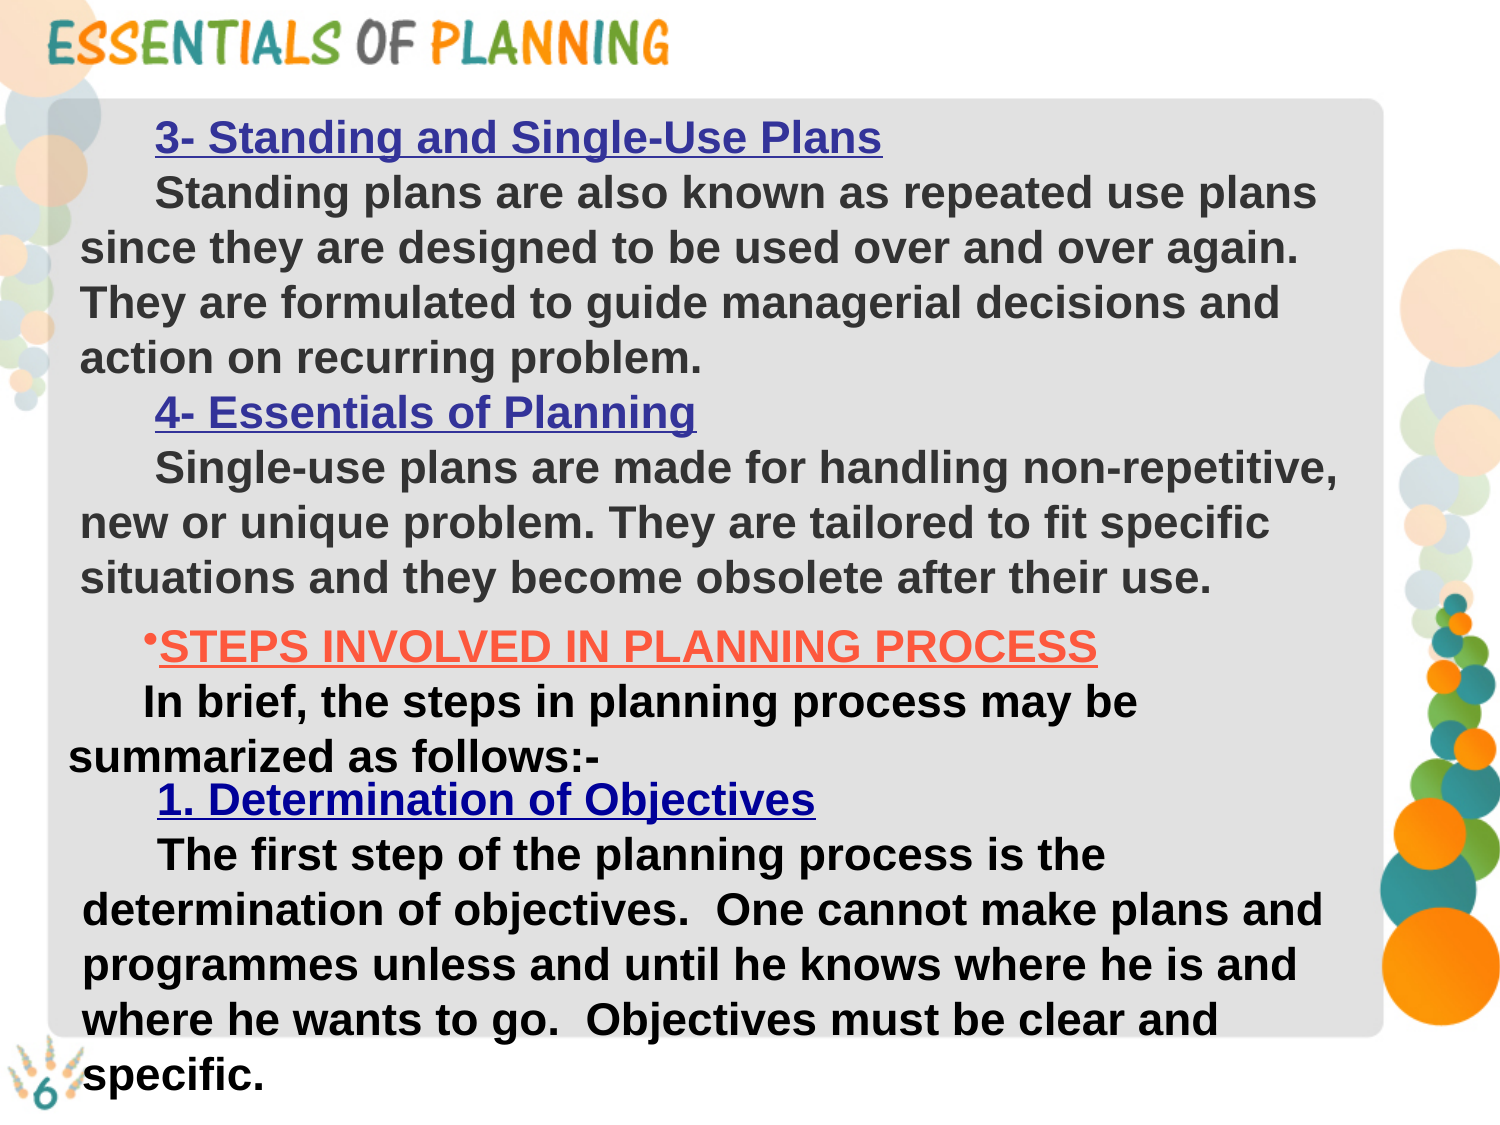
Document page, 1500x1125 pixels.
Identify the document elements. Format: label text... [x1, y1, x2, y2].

text_box 1. Determination of Objectives The first step of the planning process is the determination of objectives. One cannot make plans and programmes unless and until he knows where he is and where he wants to go. Objectives must be clear and specific. [67, 762, 1390, 1107]
text_box 3- Standing and Single-Use Plans Standing plans are also known as repeated use plans since they are designed to be used over and over again. They are formulated to guide managerial decisions and action on recurring problem. 4- Essentials of Planning Single-use plans are made for handling non-repetitive, new or unique problem. They are tailored to fit specific situations and they become obsolete after their use. [64, 99, 1400, 610]
picture [0, 0, 1500, 1125]
text_box STEPS INVOLVED IN PLANNING PROCESS In brief, the steps in planning process may be summarized as follows:- [53, 609, 1376, 790]
